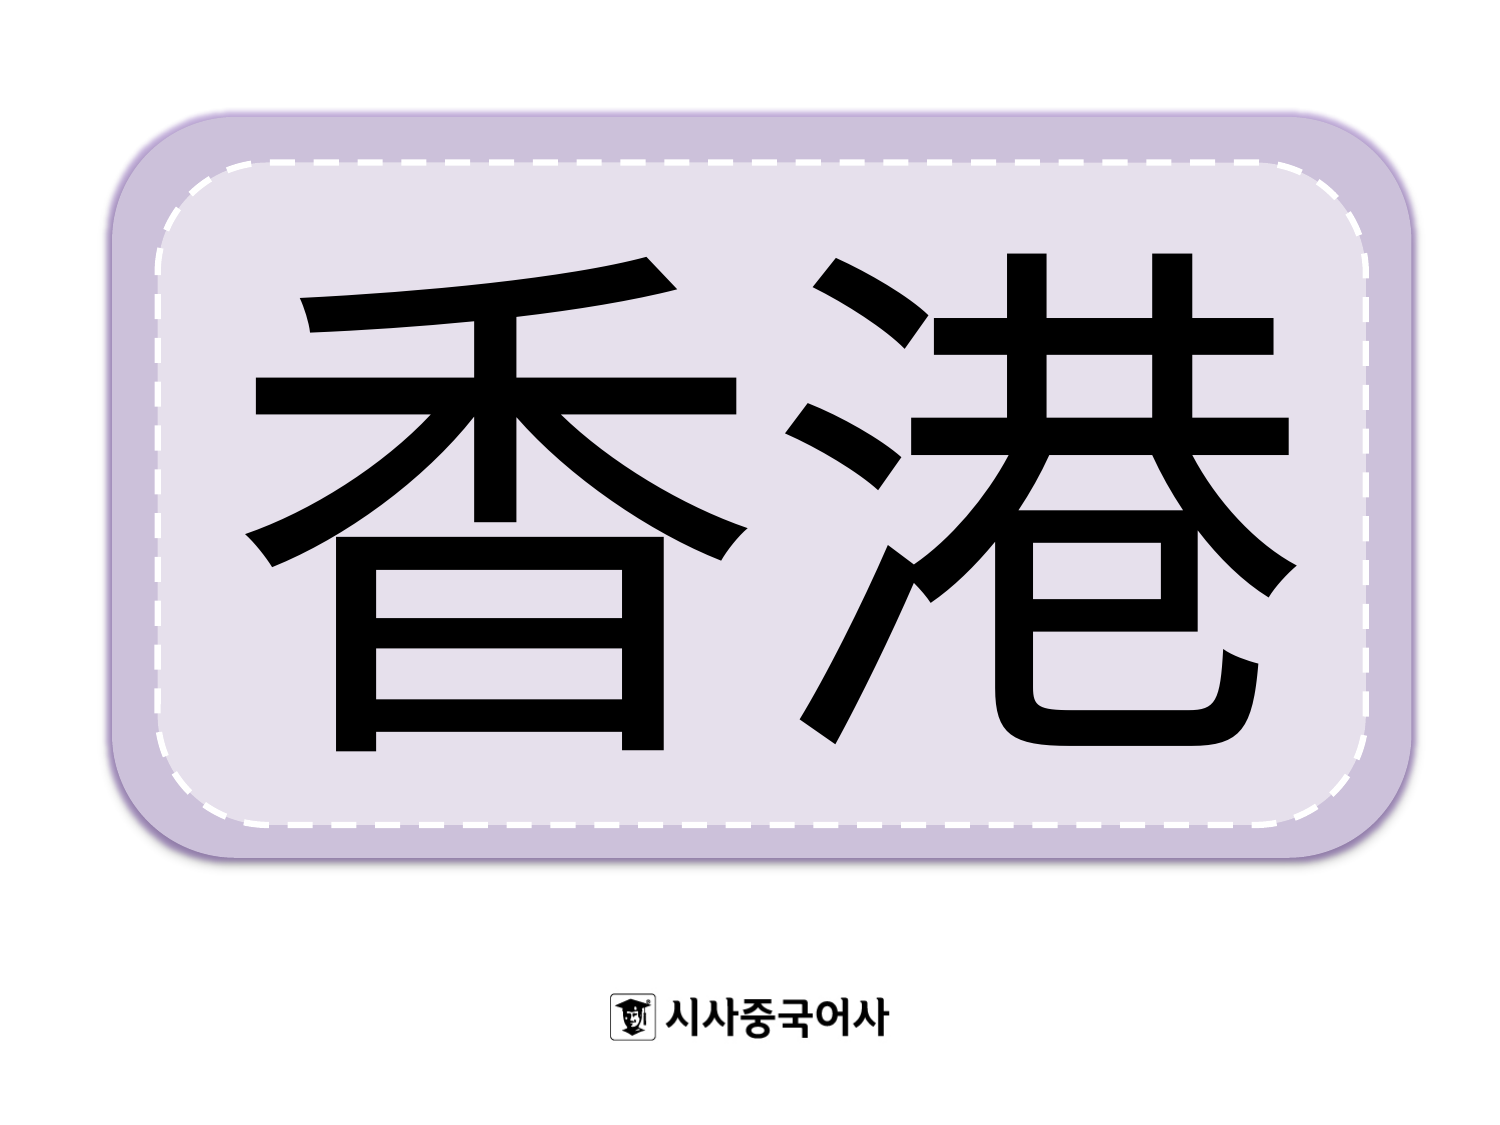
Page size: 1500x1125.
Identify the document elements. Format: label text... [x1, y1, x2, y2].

text_box 香港 [162, 160, 1371, 824]
picture [602, 987, 898, 1047]
